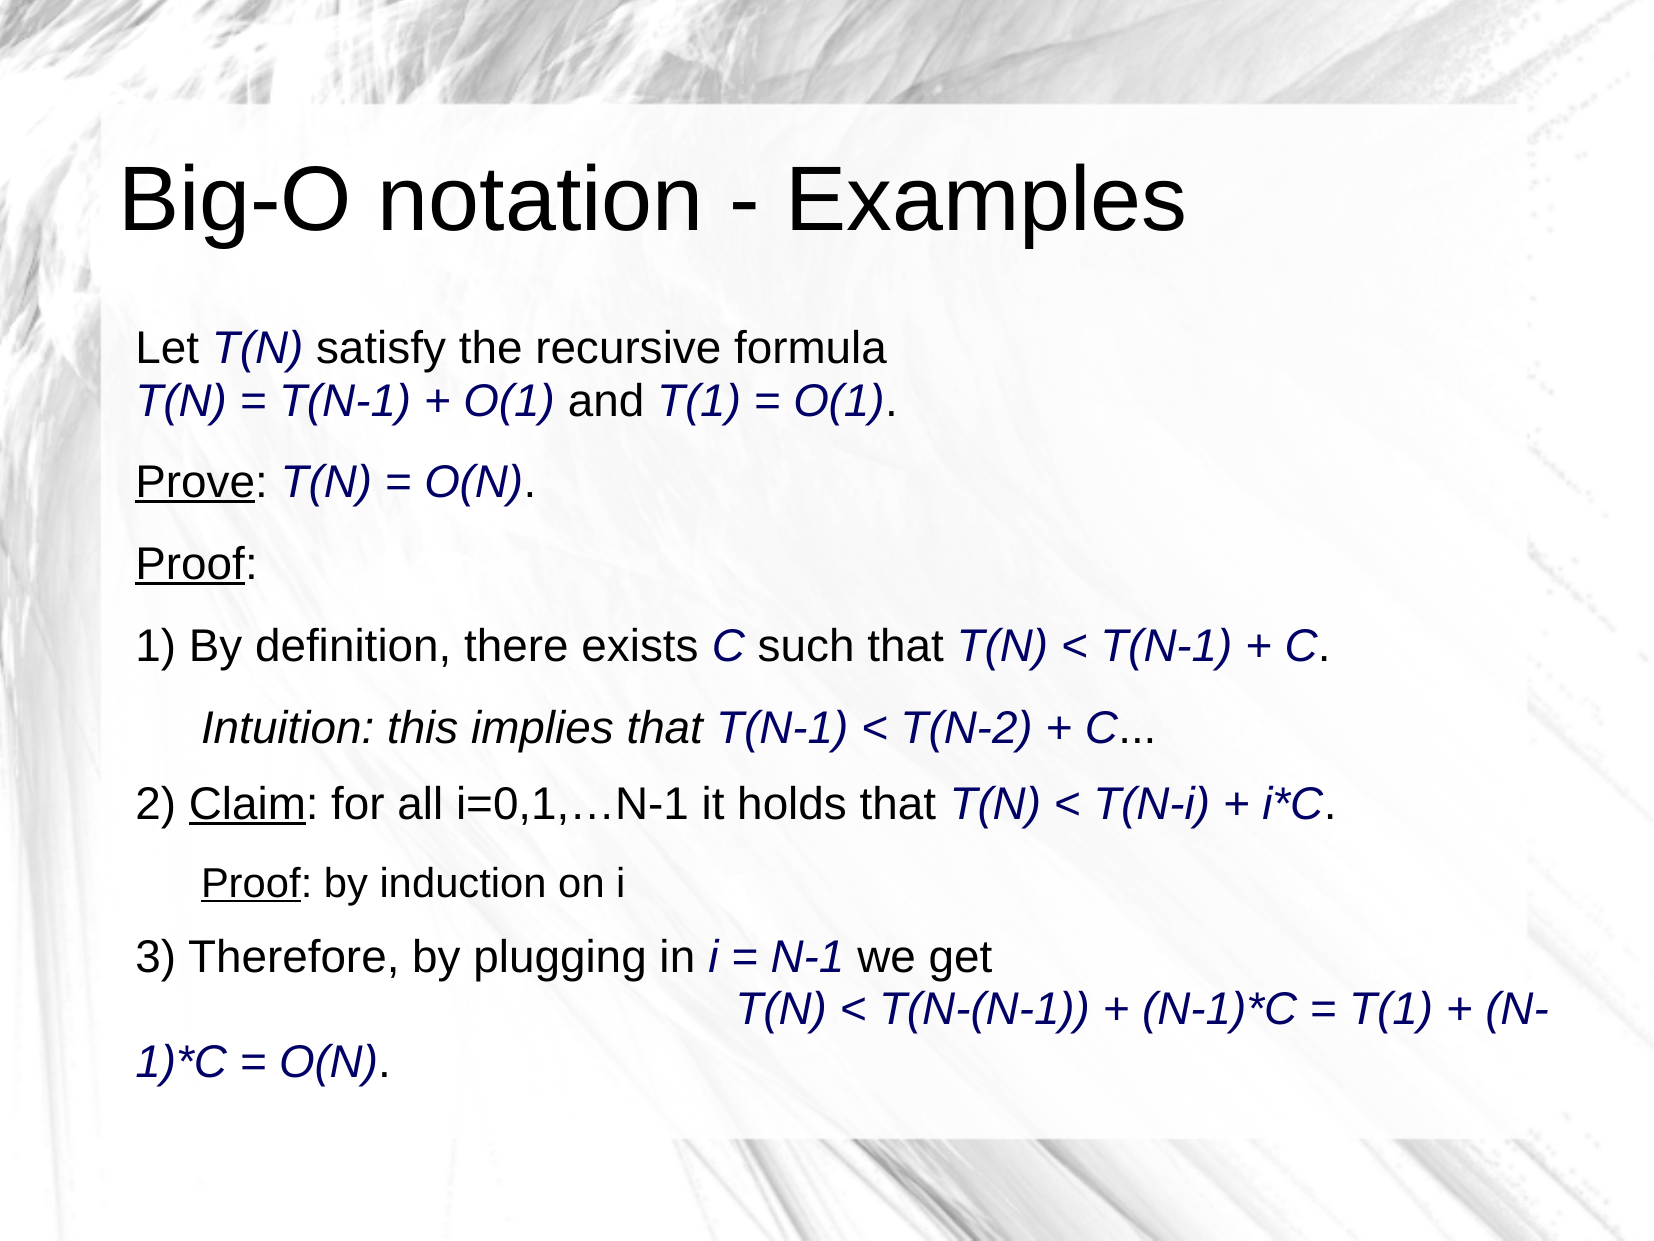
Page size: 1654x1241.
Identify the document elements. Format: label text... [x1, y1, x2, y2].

title Big-O notation - Examples [118, 112, 1506, 281]
list Let T(N) satisfy the recursive formula T(N) = T(N-1) + O(1) and T(1) = O(1). Prove: T(N) = O(N). Proof: 1) By definition, there exists C such that T(N) < T(N-1) + C. Intuition: this implies that T(N-1) < T(N-2) + C... 2) Claim: for all i=0,1,…N-1 it holds that T(N) < T(N-i) + i*C. Proof: by induction on i 3) Therefore, by plugging in i = N-1 we get T(N) < T(N-(N-1)) + (N-1)*C = T(1) + (N-1)*C = O(N). [118, 319, 1571, 1109]
picture [0, 0, 1654, 1241]
